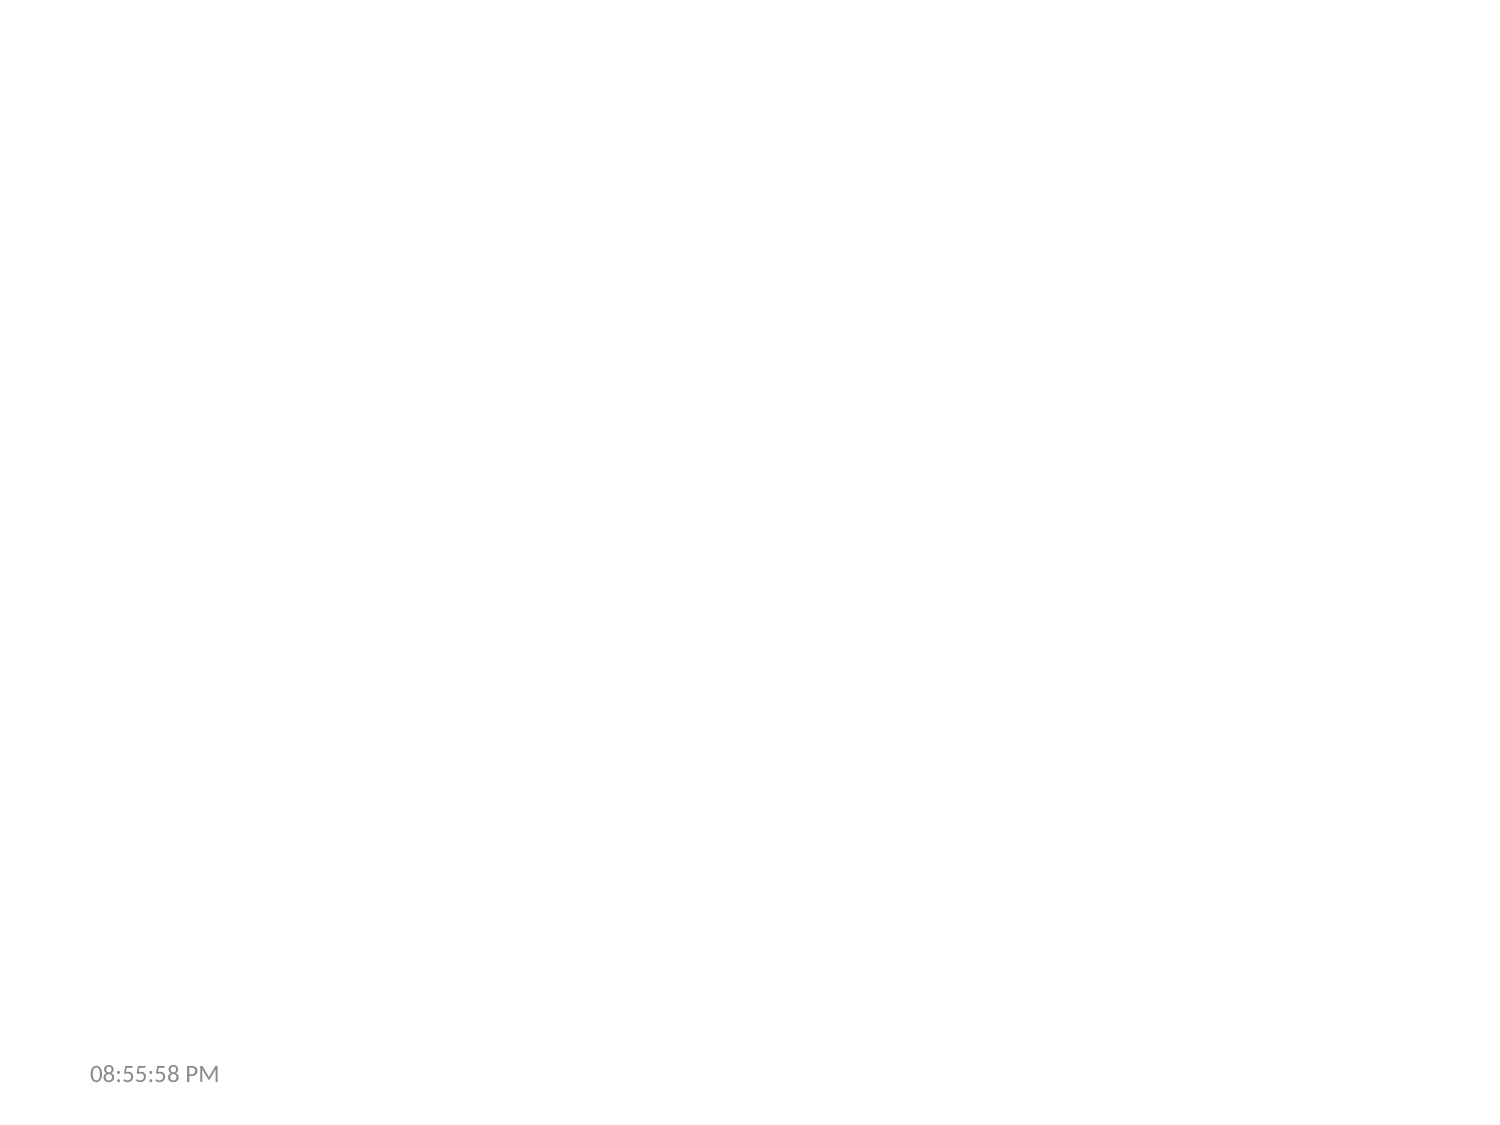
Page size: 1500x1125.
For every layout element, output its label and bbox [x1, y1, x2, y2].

slide_number [75, 1042, 425, 1103]
